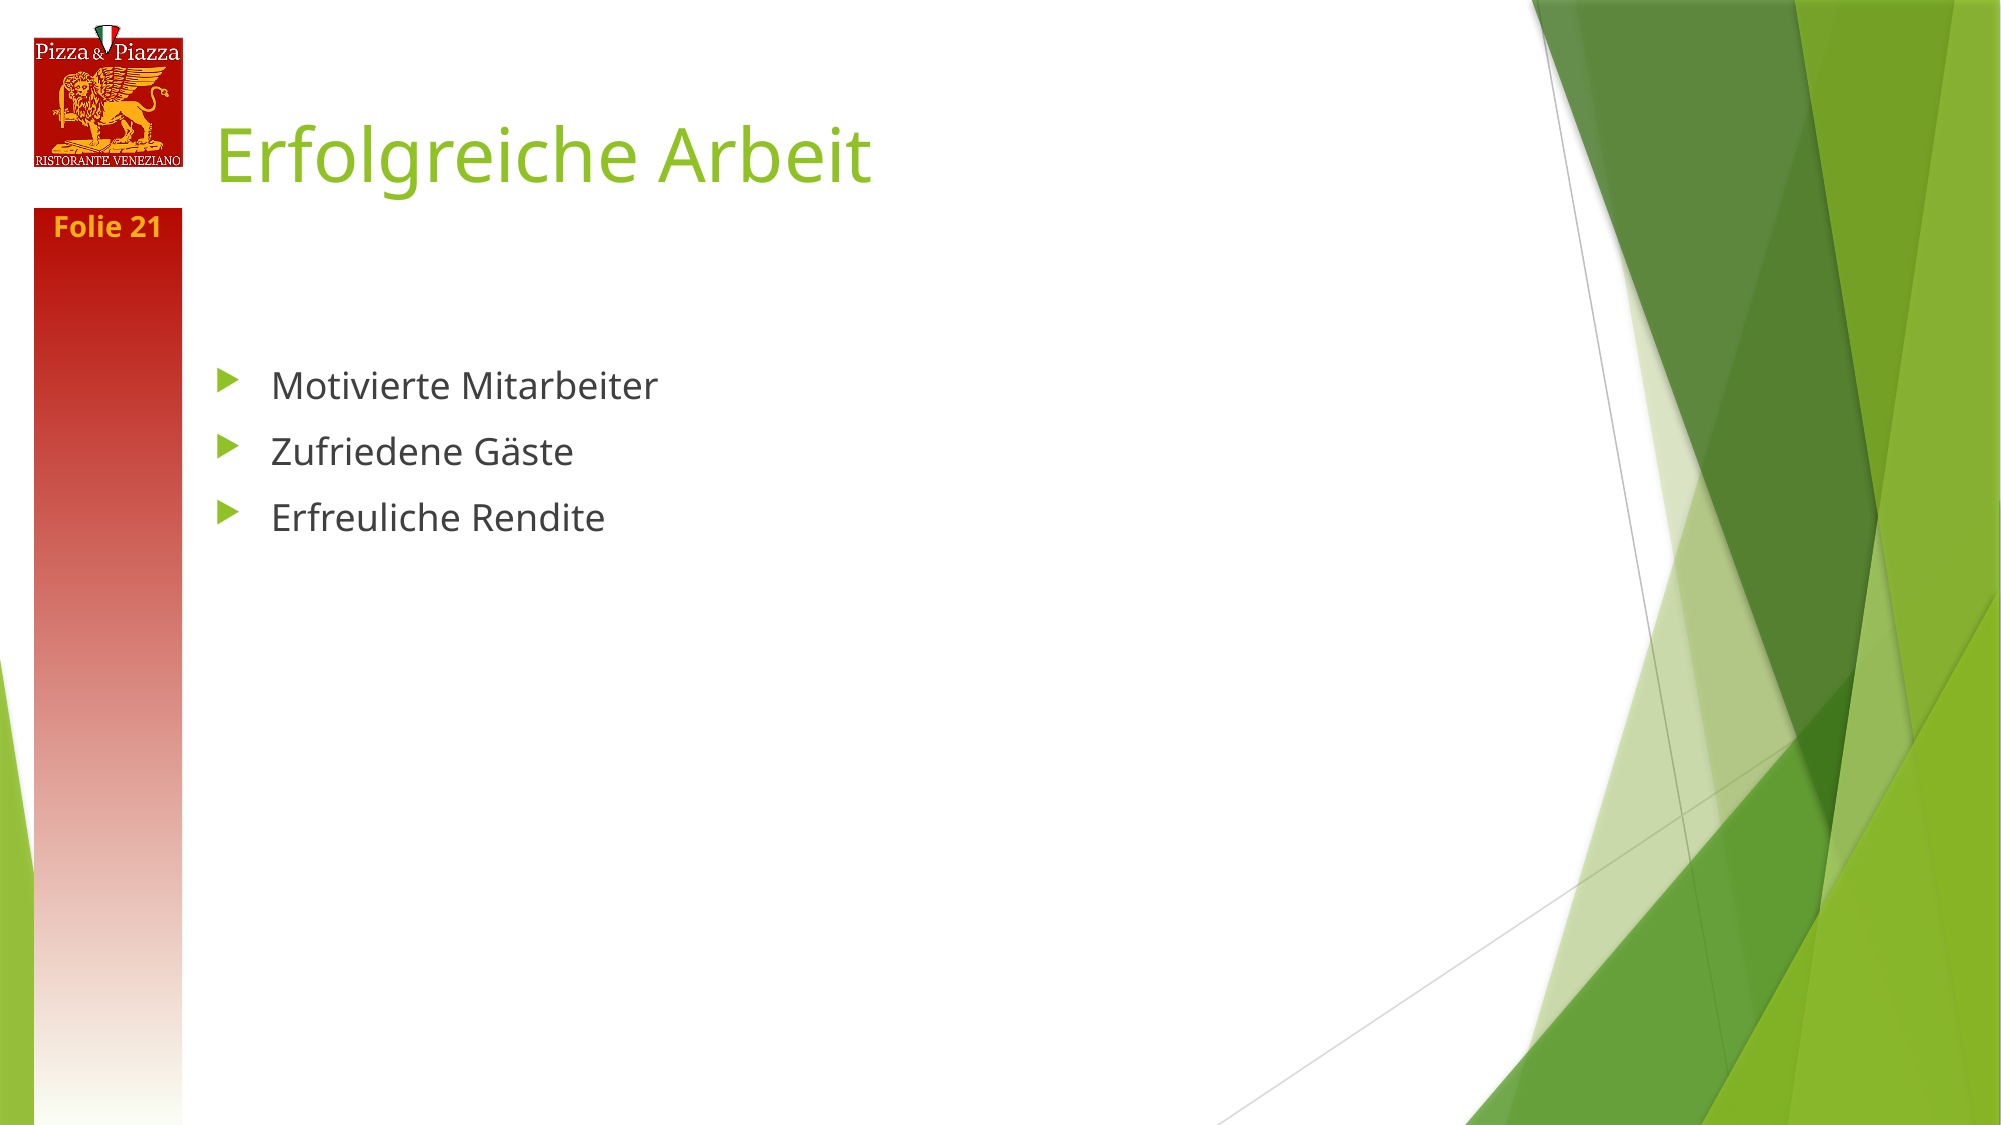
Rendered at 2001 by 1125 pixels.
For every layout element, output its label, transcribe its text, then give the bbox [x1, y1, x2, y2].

title Erfolgreiche Arbeit [199, 99, 1522, 317]
list Motivierte Mitarbeiter Zufriedene Gäste Erfreuliche Rendite [199, 354, 1522, 992]
picture [34, 25, 183, 167]
